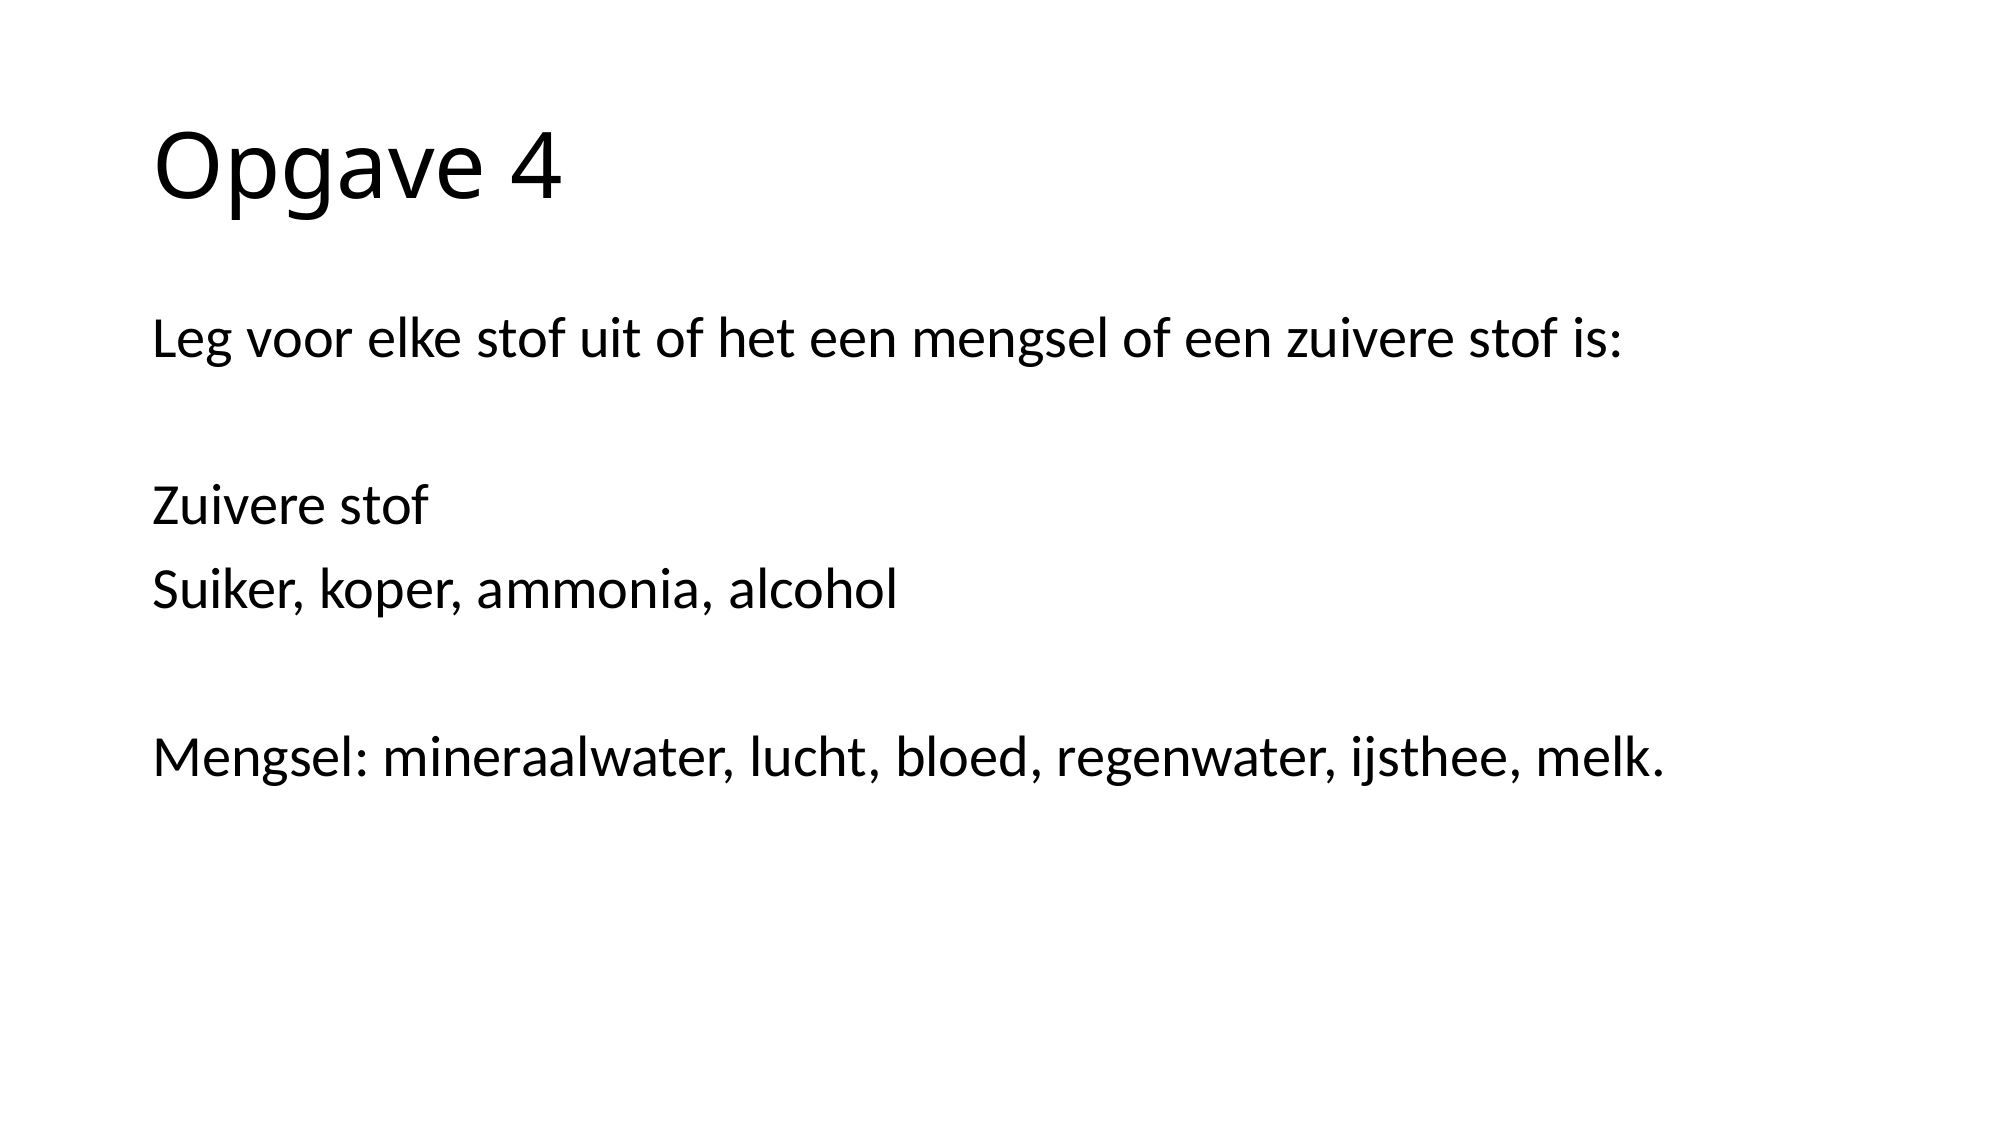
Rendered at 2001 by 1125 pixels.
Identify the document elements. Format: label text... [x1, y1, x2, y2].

title Opgave 4 [137, 59, 1863, 278]
list Leg voor elke stof uit of het een mengsel of een zuivere stof is: Zuivere stof Suiker, koper, ammonia, alcohol Mengsel: mineraalwater, lucht, bloed, regenwater, ijsthee, melk. [137, 299, 1863, 1014]
